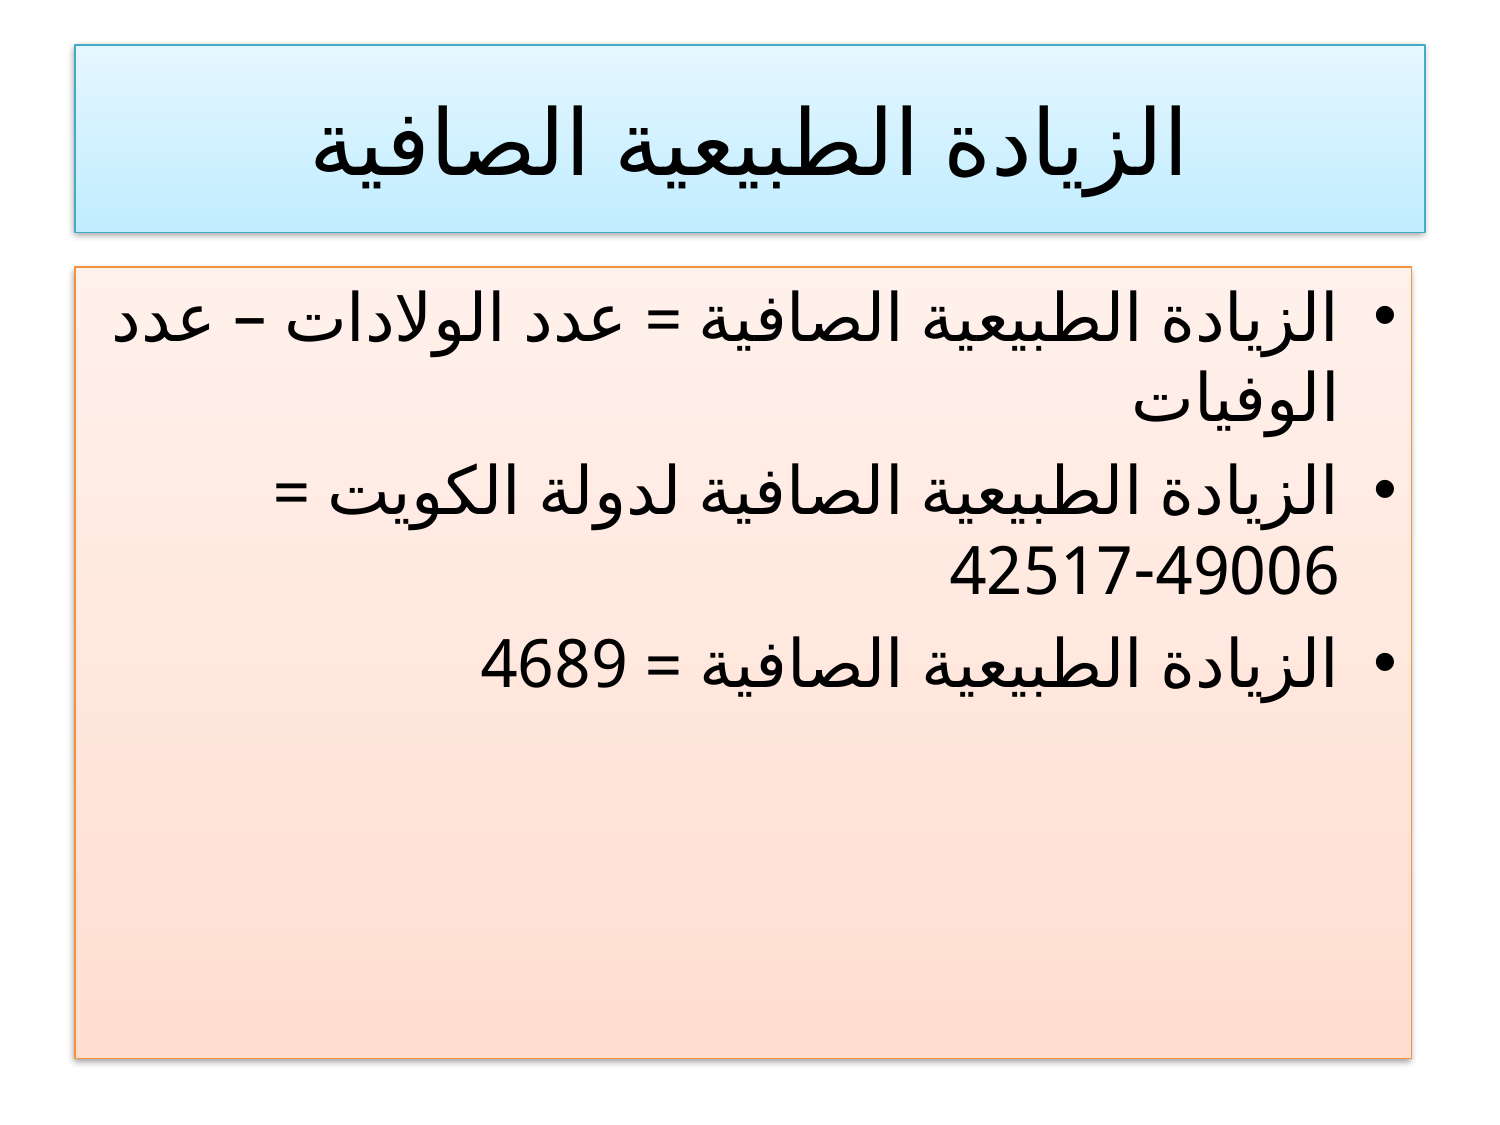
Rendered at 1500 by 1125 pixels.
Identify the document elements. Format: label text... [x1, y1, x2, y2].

list الزيادة الطبيعية الصافية = عدد الولادات – عدد الوفيات الزيادة الطبيعية الصافية لدولة الكويت = 49006-42517 الزيادة الطبيعية الصافية = 4689 [74, 266, 1412, 1059]
title الزيادة الطبيعية الصافية [74, 44, 1426, 233]
